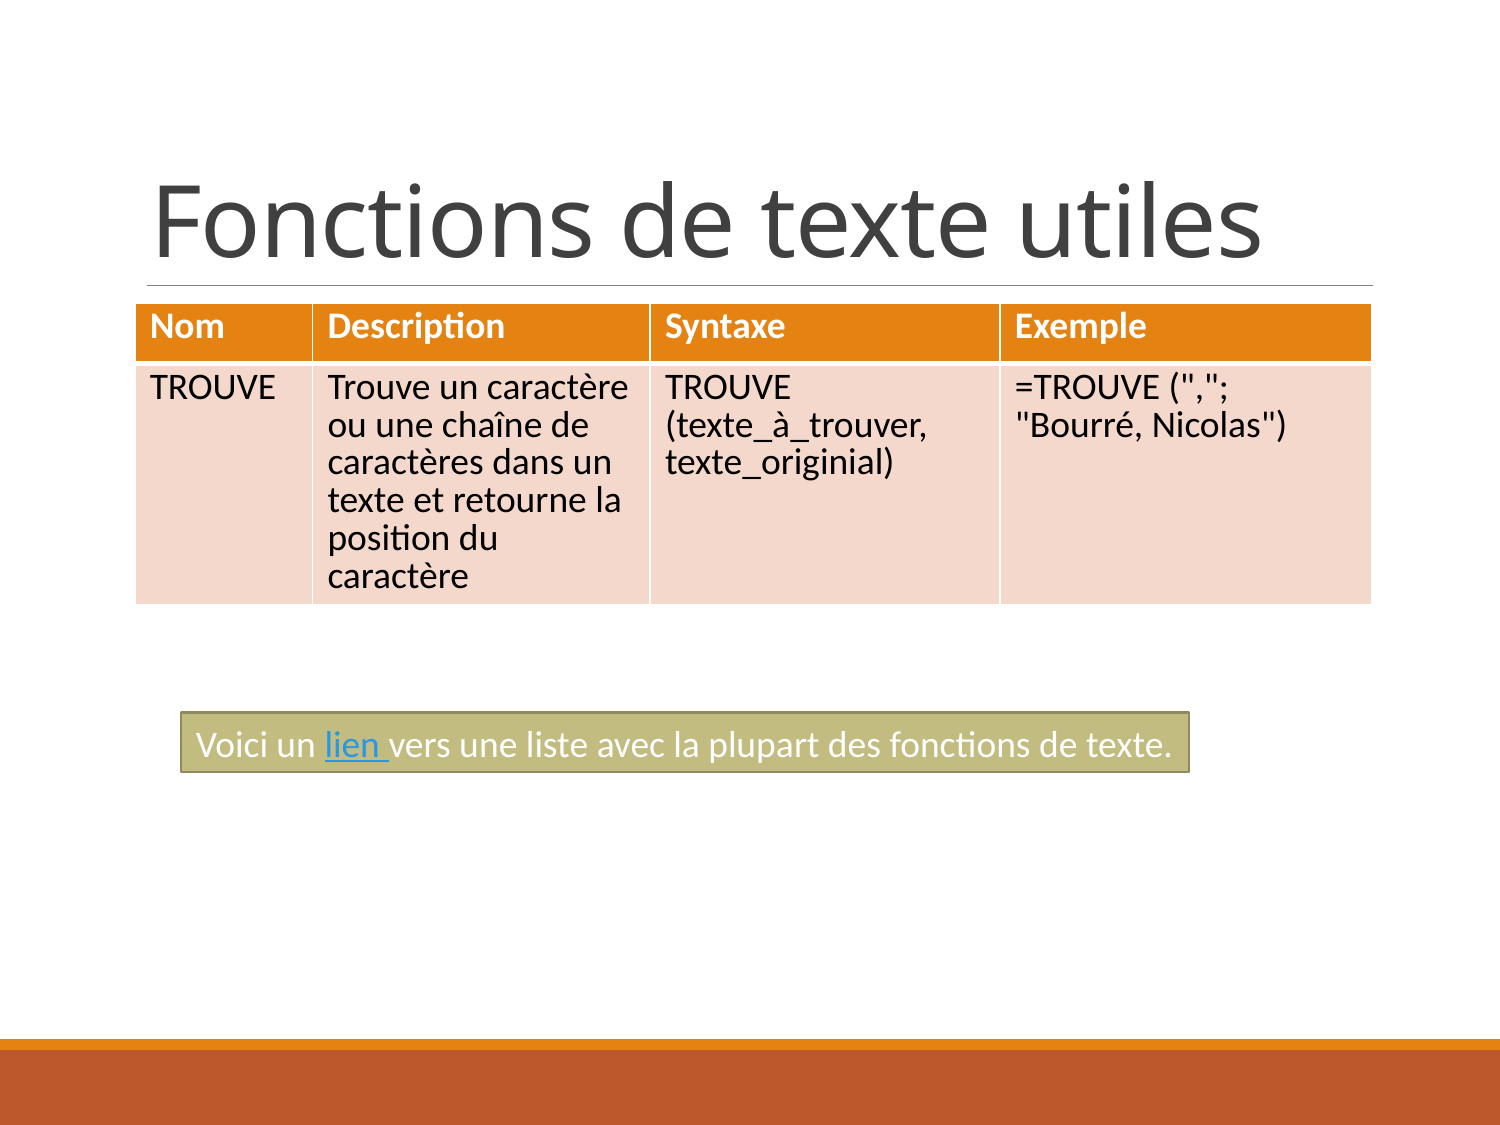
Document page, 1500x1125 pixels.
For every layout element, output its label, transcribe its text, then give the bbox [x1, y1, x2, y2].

text_box Voici un lien vers une liste avec la plupart des fonctions de texte. [180, 711, 1190, 773]
table_cell Trouve un caractère ou une chaîne de caractères dans un texte et retourne la position du caractère [313, 366, 649, 604]
table_header Syntaxe [651, 304, 999, 361]
table_cell =TROUVE (","; "Bourré, Nicolas") [1001, 366, 1371, 604]
table_header Exemple [1001, 304, 1371, 361]
title Fonctions de texte utiles [135, 47, 1373, 285]
table_header Description [313, 304, 649, 361]
table_header Nom [136, 304, 312, 361]
table_cell TROUVE (texte_à_trouver, texte_originial) [651, 366, 999, 604]
table_cell TROUVE [136, 366, 312, 604]
